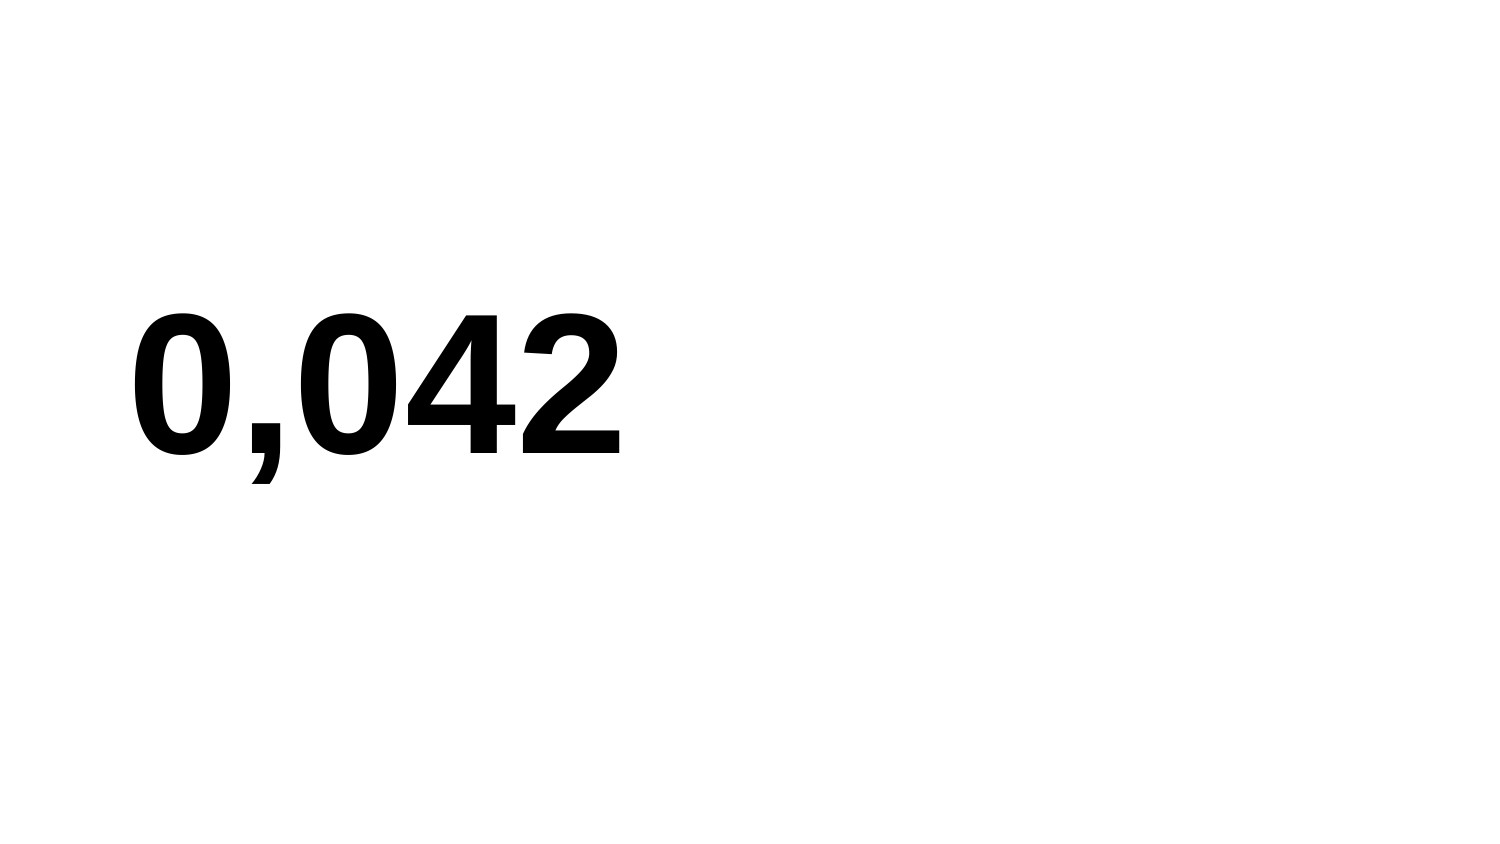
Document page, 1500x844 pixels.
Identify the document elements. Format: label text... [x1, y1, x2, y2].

text_box 0,042 [112, 235, 1388, 509]
